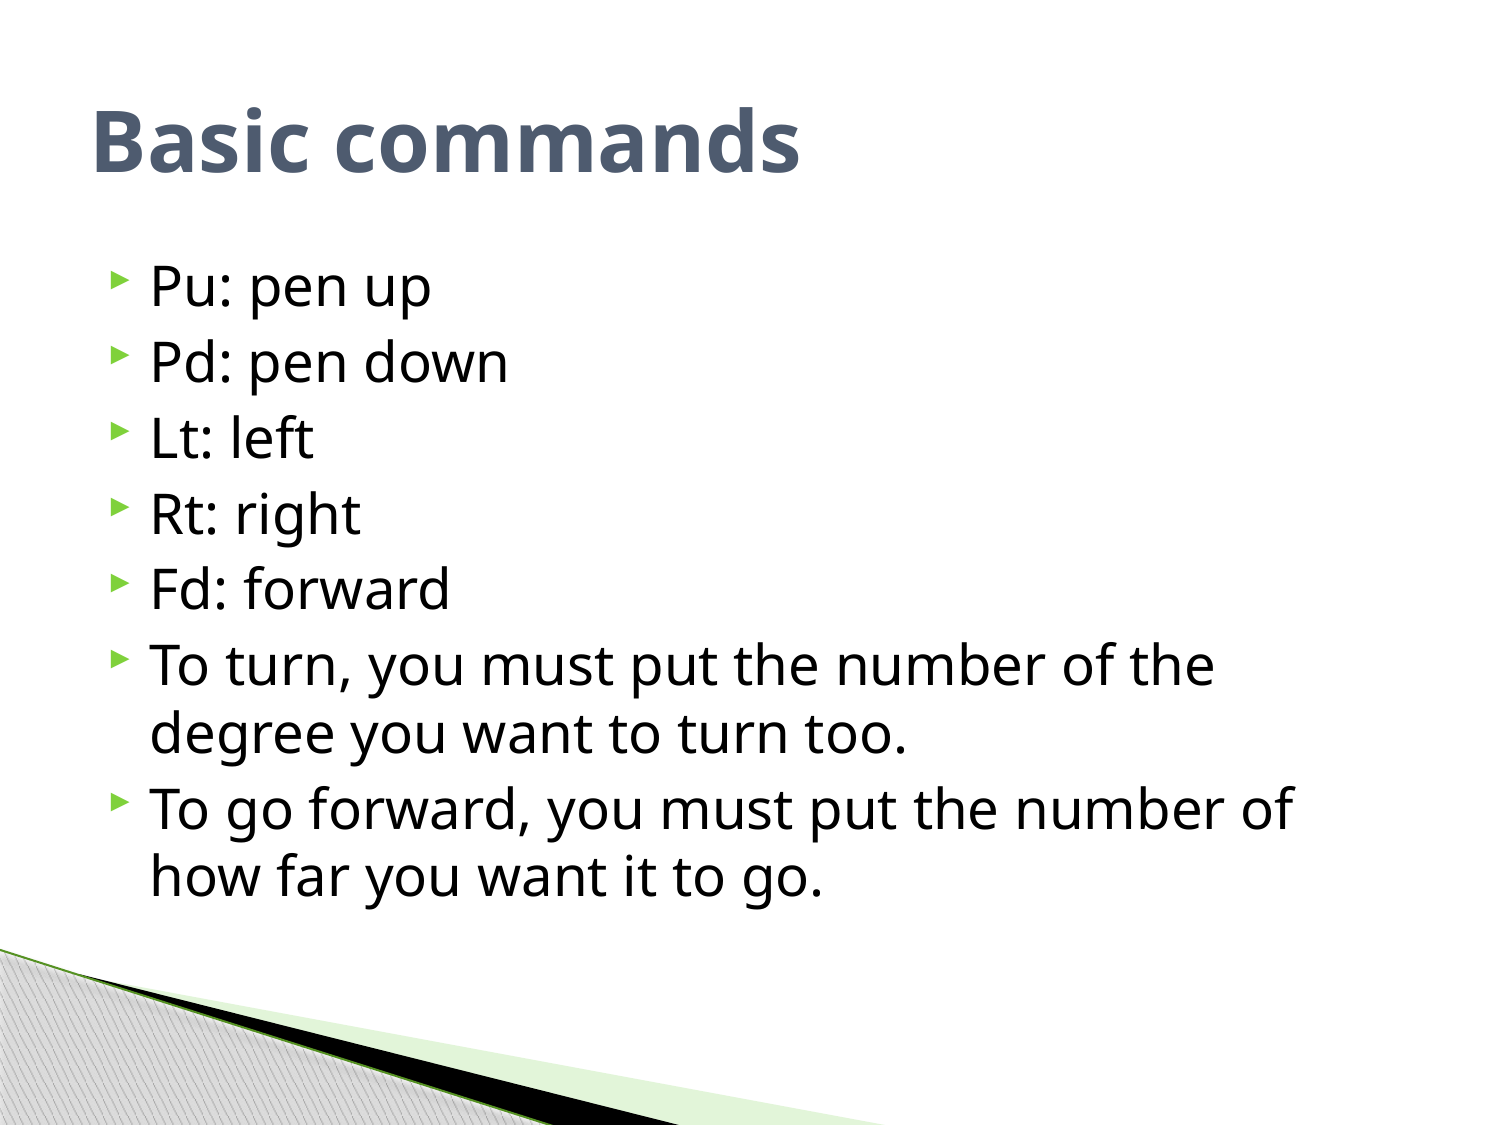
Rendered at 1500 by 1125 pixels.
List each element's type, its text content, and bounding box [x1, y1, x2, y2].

list Pu: pen up Pd: pen down Lt: left Rt: right Fd: forward To turn, you must put the number of the degree you want to turn too. To go forward, you must put the number of how far you want it to go. [75, 243, 1425, 986]
title Basic commands [75, 45, 1425, 233]
